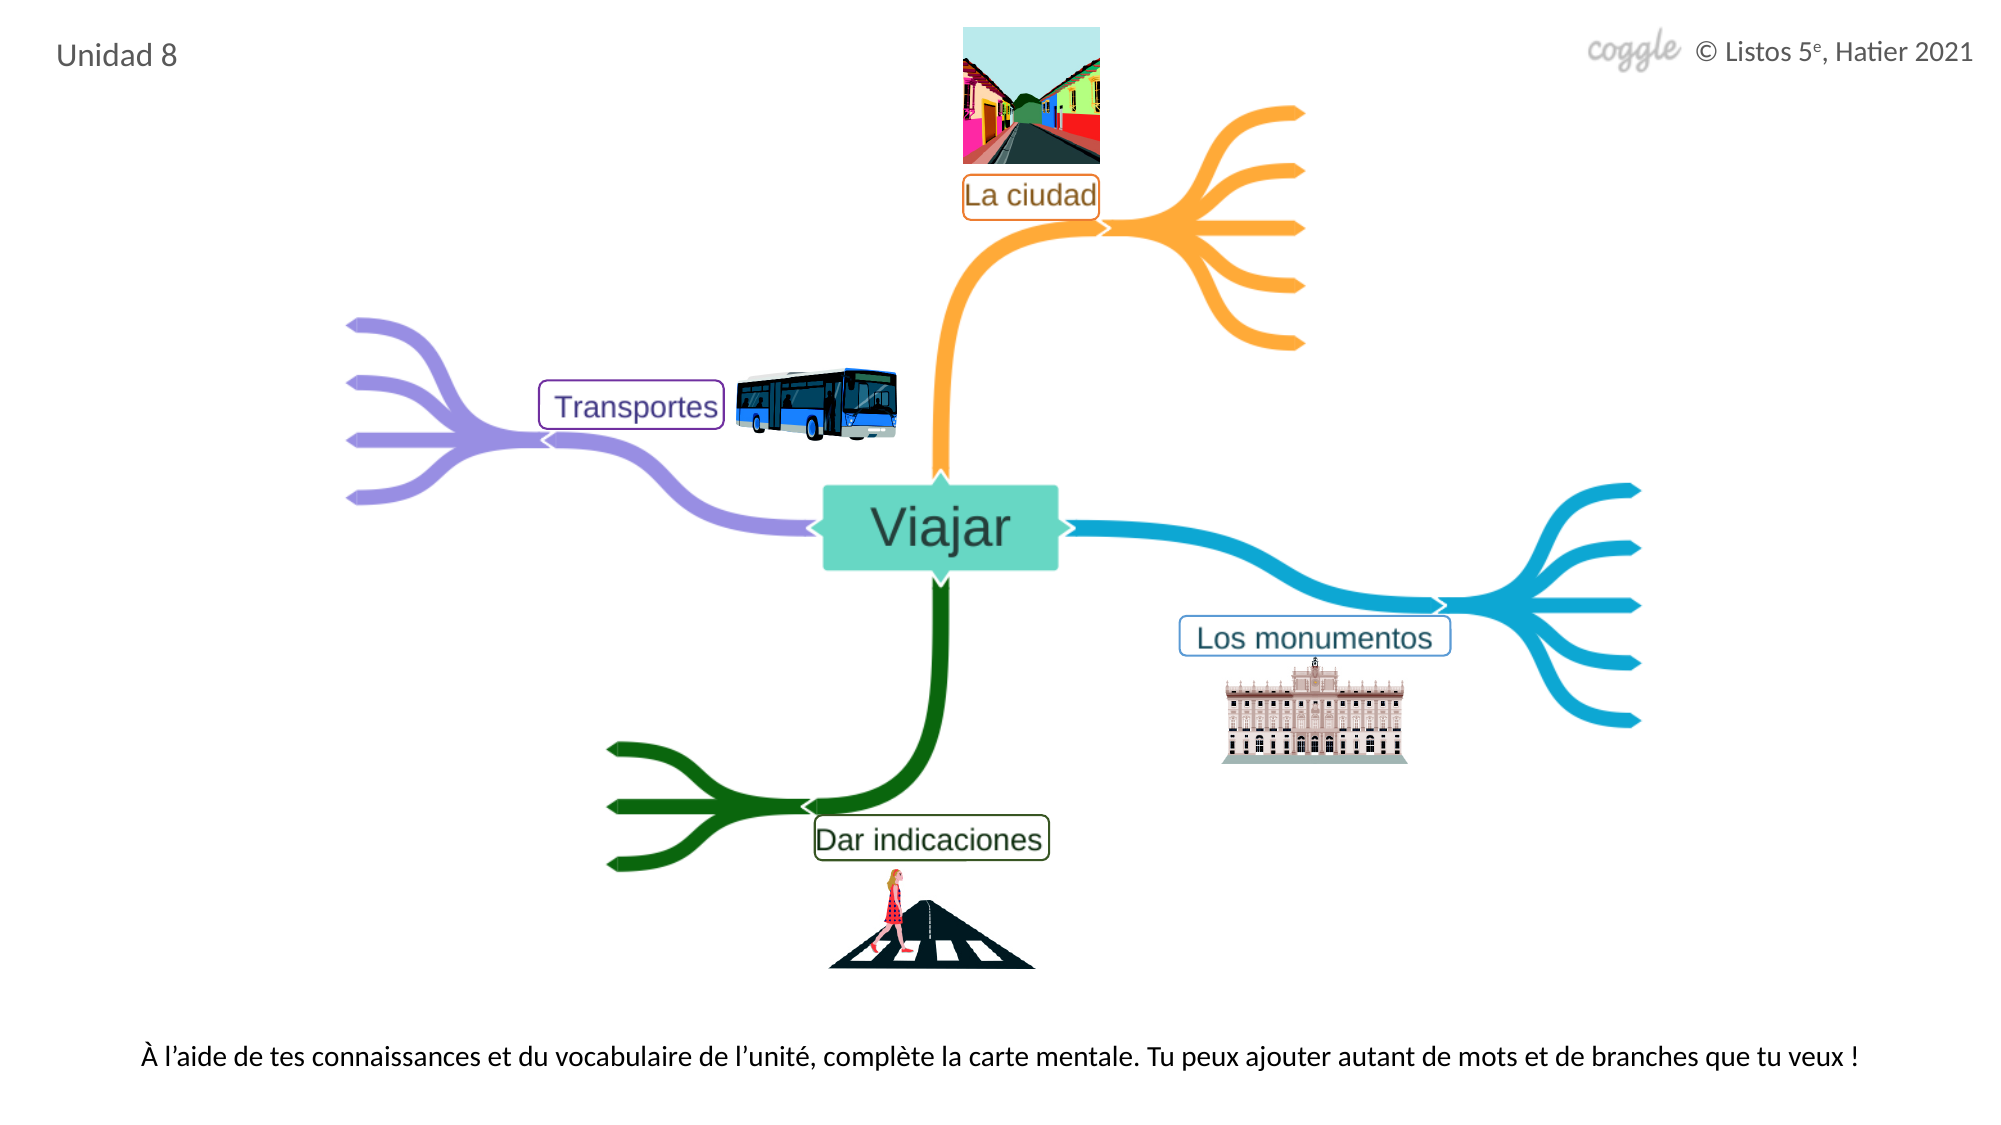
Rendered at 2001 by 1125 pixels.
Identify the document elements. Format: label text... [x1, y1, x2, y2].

text_box À l’aide de tes connaissances et du vocabulaire de l’unité, complète la carte mentale. Tu peux ajouter autant de mots et de branches que tu veux ! [126, 1030, 1902, 1080]
text_box Unidad 8 [41, 25, 212, 80]
text_box © Listos 5e, Hatier 2021 [1710, 25, 2000, 75]
picture [318, 19, 1848, 969]
